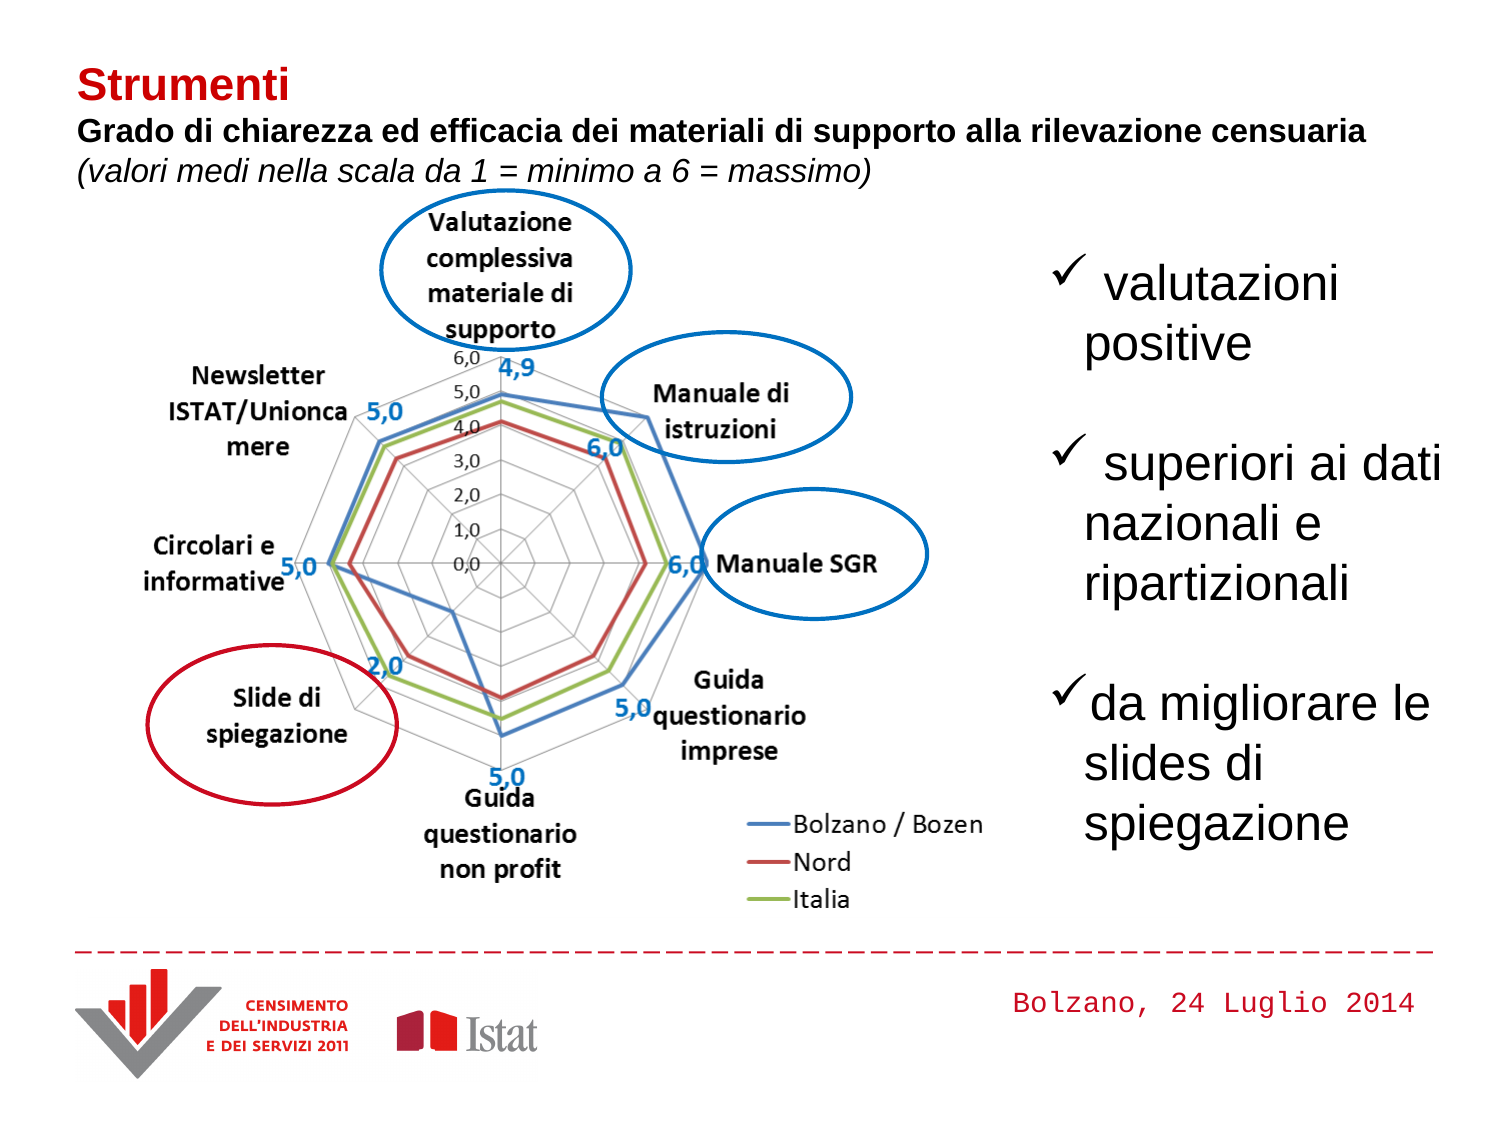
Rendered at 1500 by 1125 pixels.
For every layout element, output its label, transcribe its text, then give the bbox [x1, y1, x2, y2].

text_box [76, 172, 1436, 752]
text_box [431, 190, 581, 206]
text_box valutazioni positive superiori ai dati nazionali e ripartizionali da migliorare le slides di spiegazione [1033, 243, 1459, 976]
picture [88, 207, 1180, 919]
text_box Strumenti Grado di chiarezza ed efficacia dei materiali di supporto alla rilevazione censuaria (valori medi nella scala da 1 = minimo a 6 = massimo) [76, 54, 1447, 243]
picture [74, 969, 538, 1082]
text_box Bolzano, 24 Luglio 2014 [998, 976, 1471, 1026]
